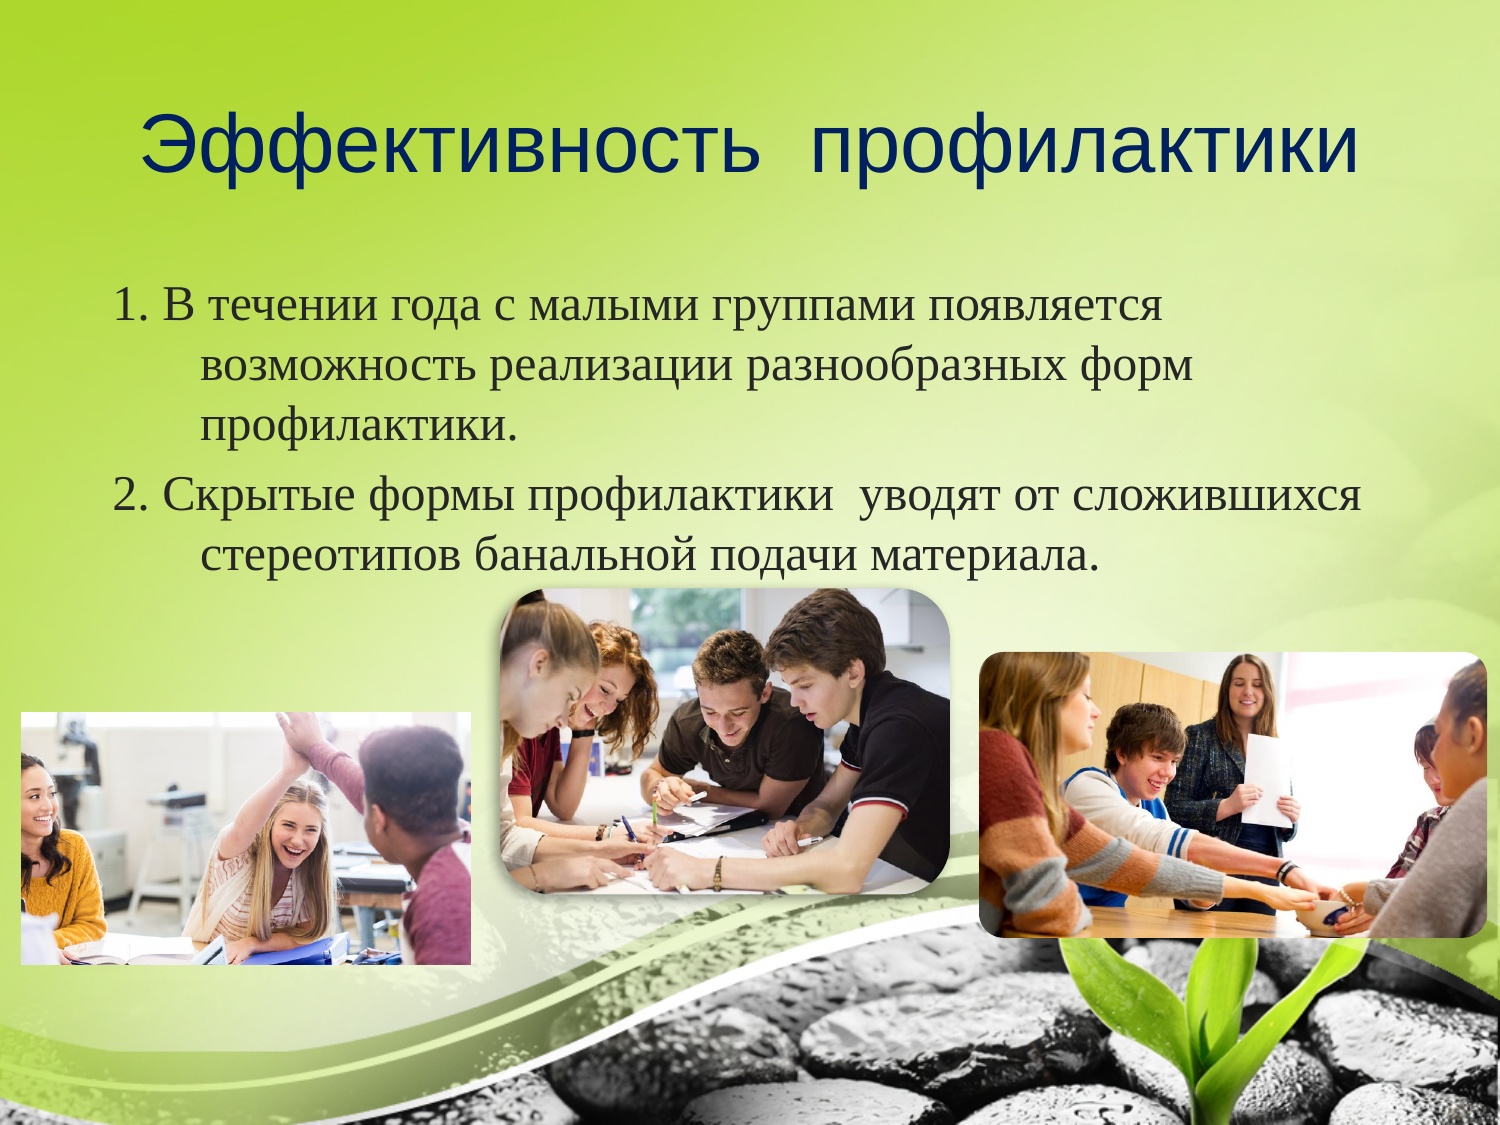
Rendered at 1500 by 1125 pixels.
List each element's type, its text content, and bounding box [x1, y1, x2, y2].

picture [0, 0, 1500, 1125]
list 1. В течении года с малыми группами появляется возможность реализации разнообразных форм профилактики. 2. Скрытые формы профилактики уводят от сложившихся стереотипов банальной подачи материала. [75, 262, 1442, 908]
title Эффективность профилактики [75, 45, 1425, 233]
